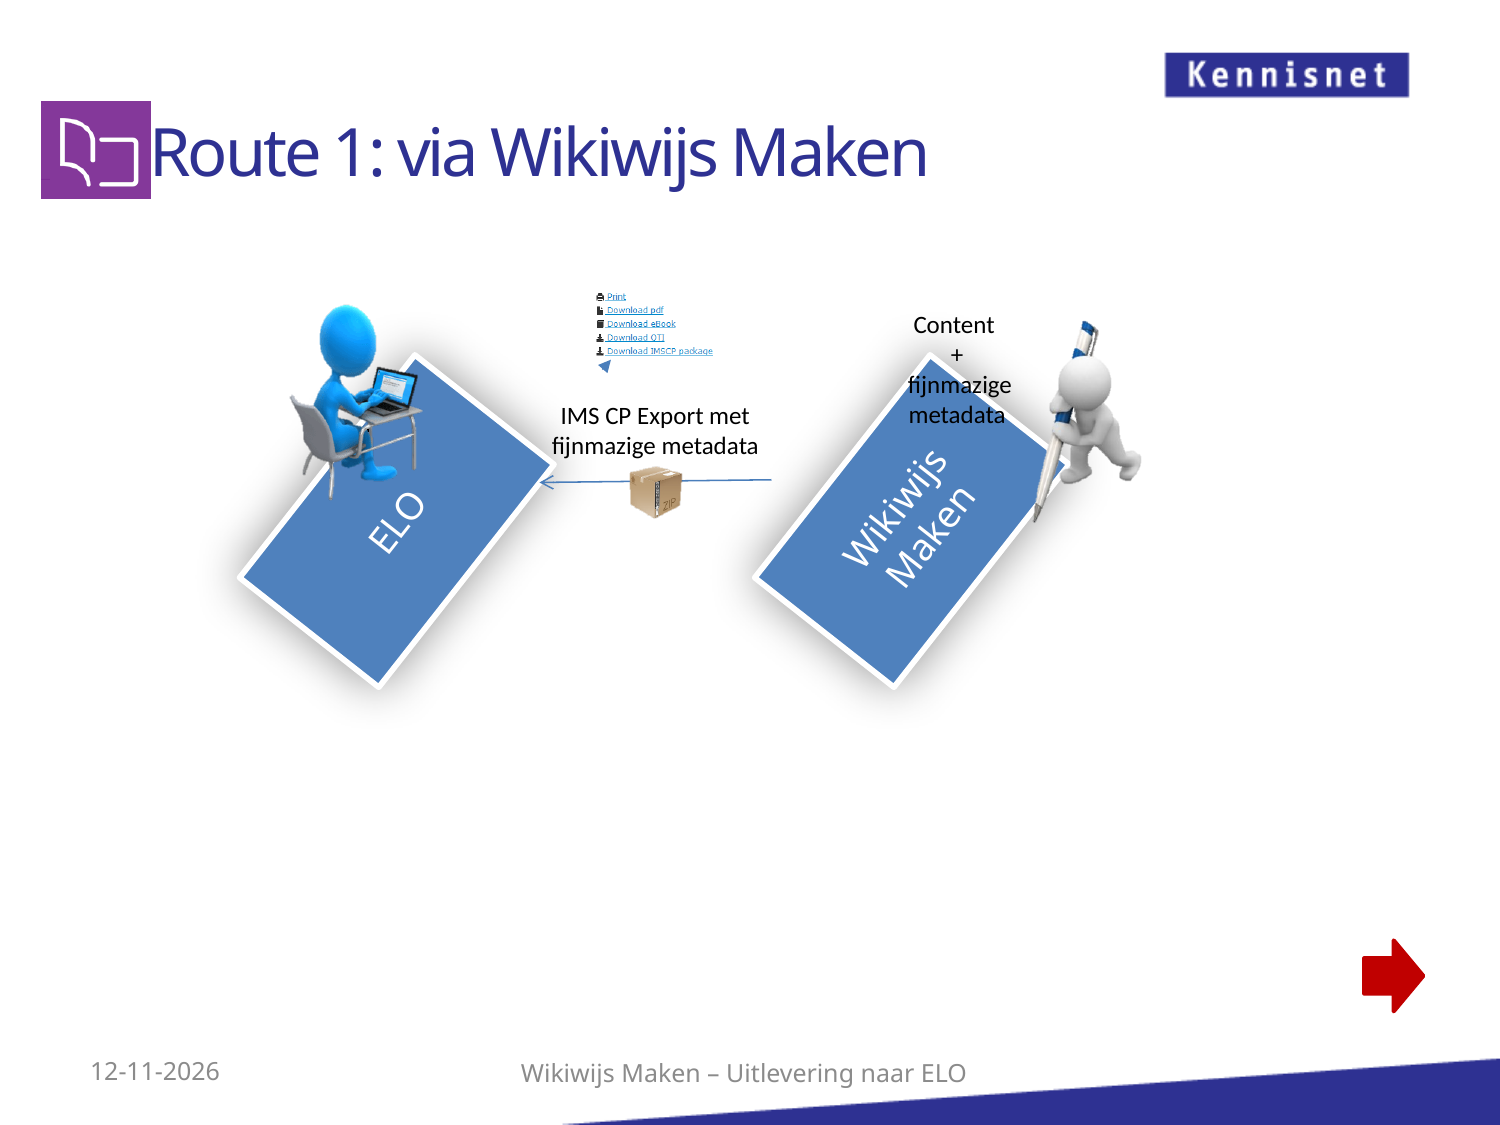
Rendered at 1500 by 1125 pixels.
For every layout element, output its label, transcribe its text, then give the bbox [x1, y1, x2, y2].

text_box ELO [237, 530, 506, 690]
footer Wikiwijs Maken – Uitlevering naar ELO [312, 1042, 1176, 1103]
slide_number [75, 1042, 278, 1103]
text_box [871, 301, 1202, 537]
picture [0, 0, 1500, 1125]
title Route 1: via Wikiwijs Maken [74, 55, 1426, 244]
text_box [1362, 938, 1425, 1014]
text_box Wikiwijs Maken [752, 530, 1009, 690]
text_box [430, 281, 881, 522]
